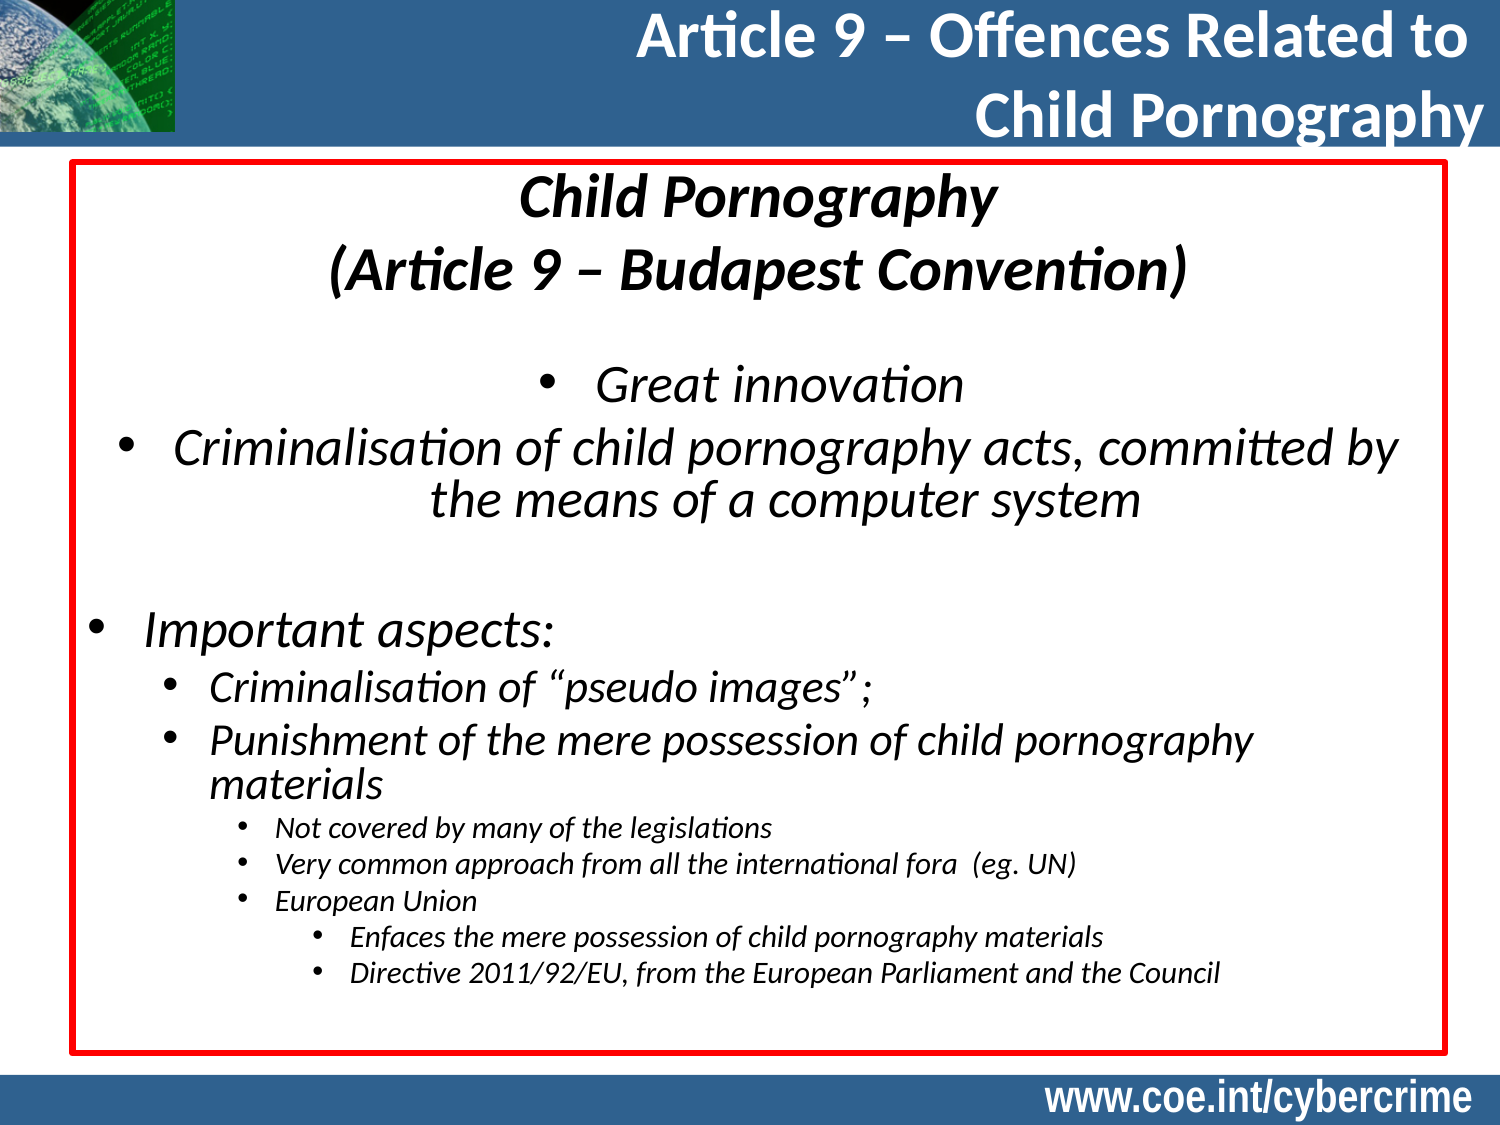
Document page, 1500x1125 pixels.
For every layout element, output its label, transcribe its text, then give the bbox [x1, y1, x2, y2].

text_box [0, 1073, 1030, 1125]
text_box Child Pornography (Article 9 – Budapest Convention) Great innovation Criminalisation of child pornography acts, committed by the means of a computer system Important aspects: Criminalisation of “pseudo images”; Punishment of the mere possession of child pornography materials Not covered by many of the legislations Very common approach from all the international fora (eg. UN) European Union Enfaces the mere possession of child pornography materials Directive 2011/92/EU, from the European Parliament and the Council [72, 162, 1446, 1054]
text_box www.coe.int/cybercrime [1030, 1059, 1500, 1125]
picture [0, 0, 175, 132]
text_box Article 9 – Offences Related to Child Pornography [0, 0, 1500, 149]
